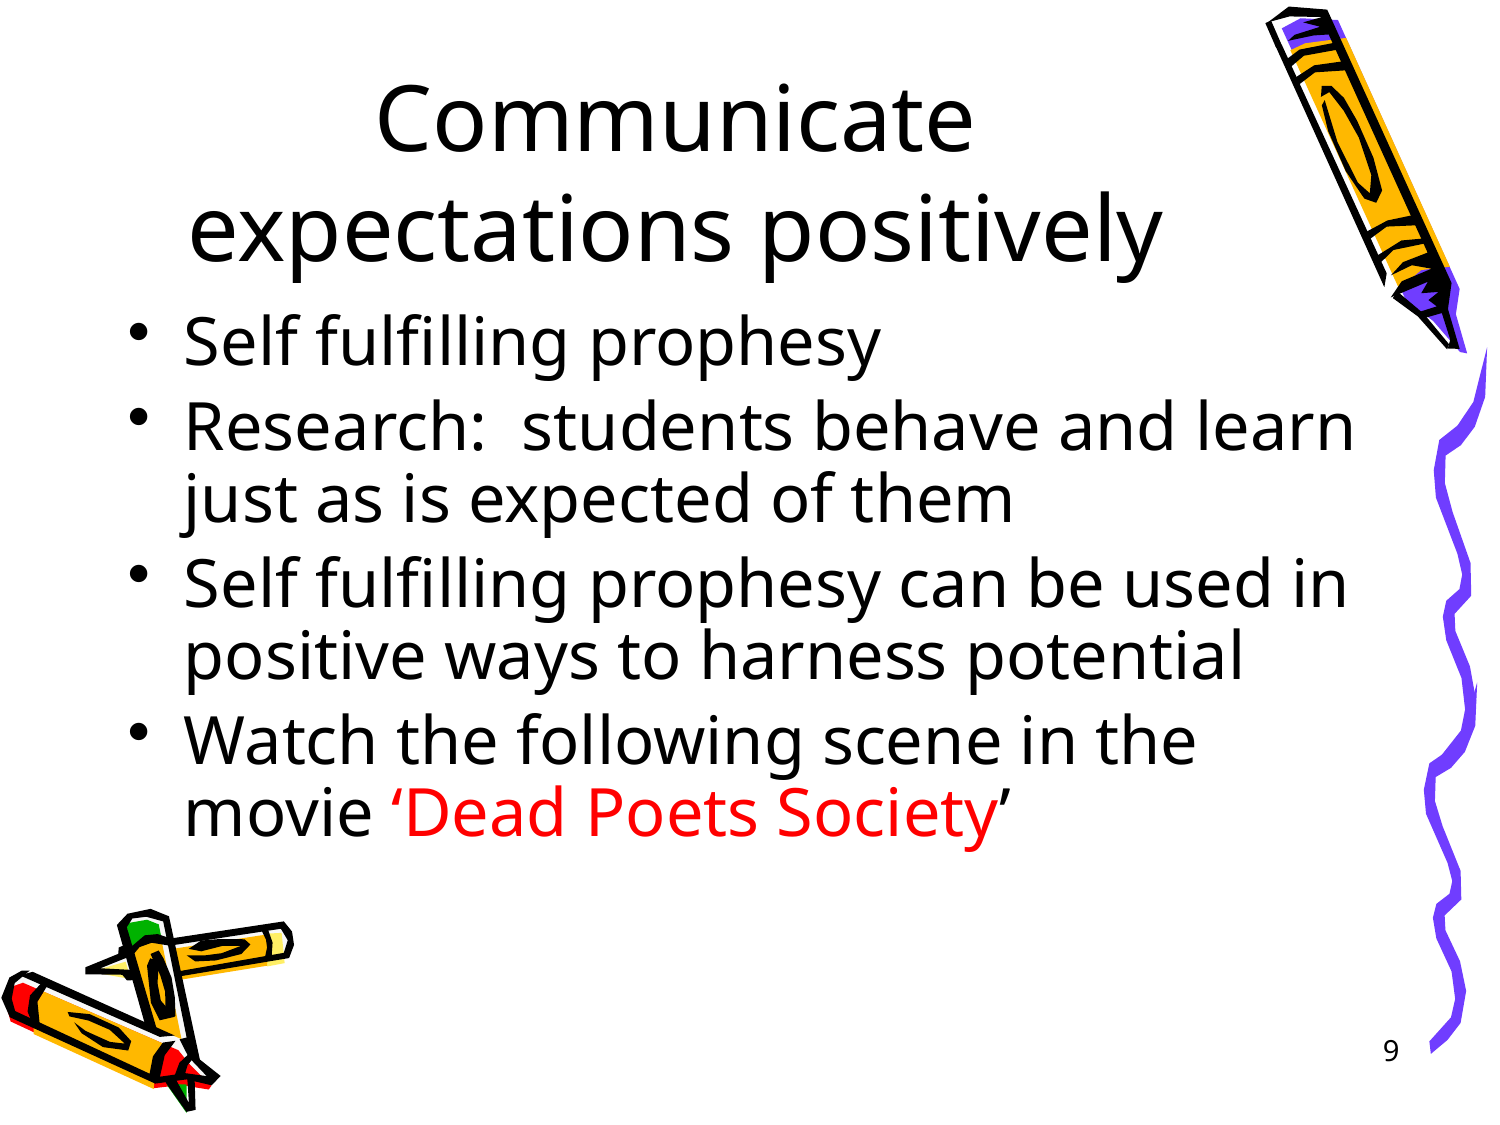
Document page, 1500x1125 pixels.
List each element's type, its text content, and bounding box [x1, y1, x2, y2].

slide_number 9 [1101, 1024, 1415, 1101]
list Self fulfilling prophesy Research: students behave and learn just as is expected of them Self fulfilling prophesy can be used in positive ways to harness potential Watch the following scene in the movie ‘Dead Poets Society’ [112, 299, 1376, 901]
title Communicate expectations positively [112, 24, 1240, 288]
